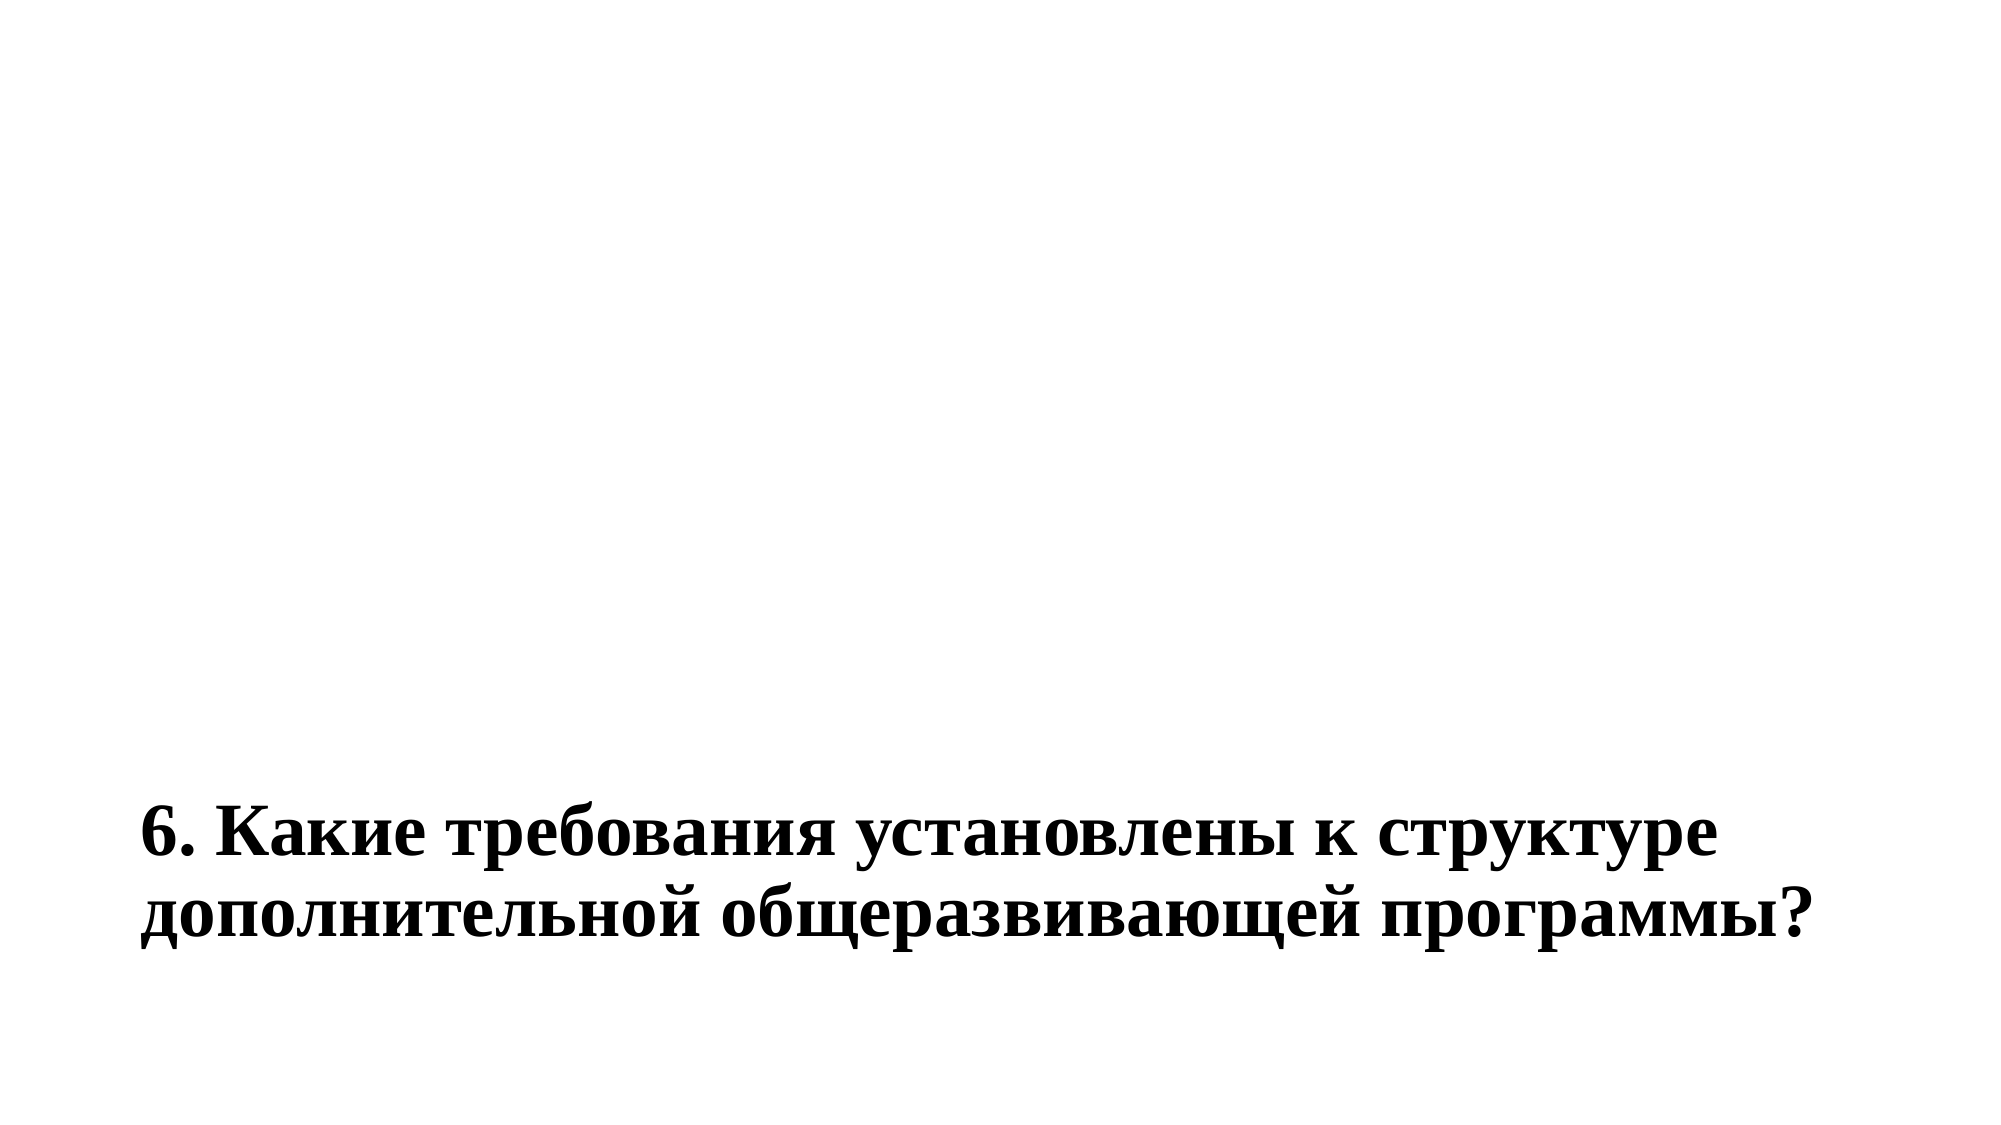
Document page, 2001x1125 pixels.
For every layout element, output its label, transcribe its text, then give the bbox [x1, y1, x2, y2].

title 6. Какие требования установлены к структуре дополнительной общеразвивающей программы? [125, 762, 1950, 980]
